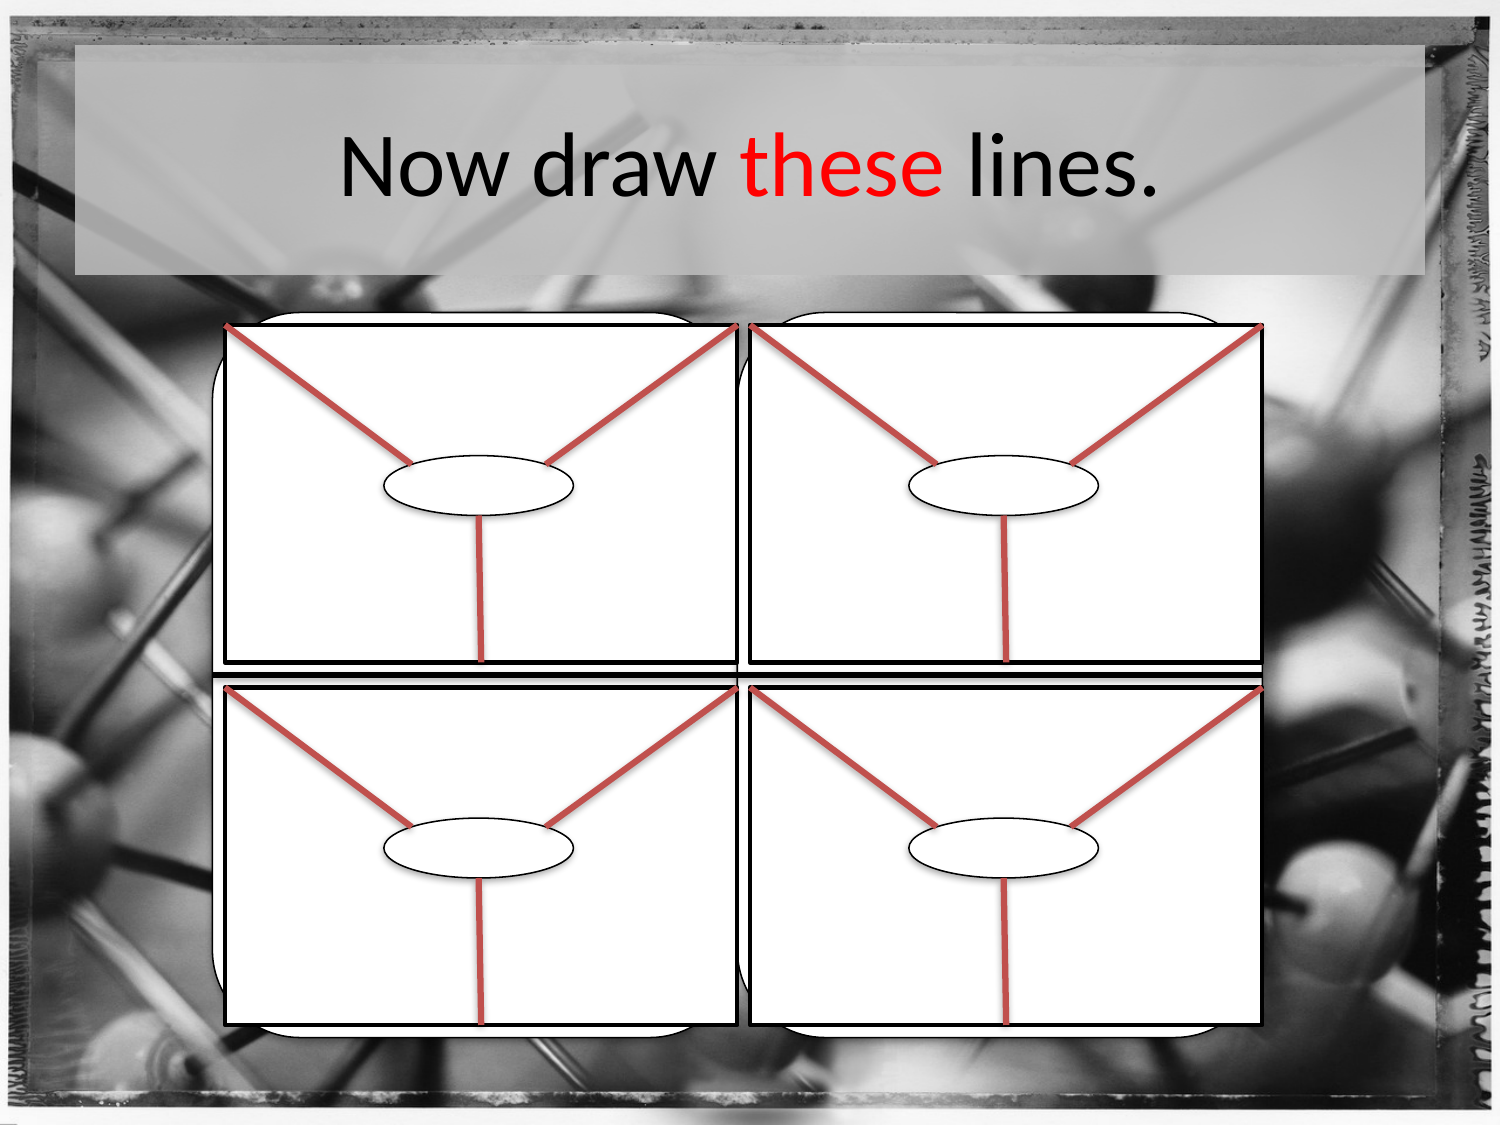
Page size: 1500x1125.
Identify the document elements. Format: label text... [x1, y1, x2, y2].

title Now draw these lines. [75, 45, 1425, 275]
text_box [256, 311, 693, 323]
text_box [276, 1035, 674, 1039]
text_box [749, 687, 1263, 1026]
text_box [224, 324, 738, 663]
text_box [801, 1035, 1199, 1039]
text_box [781, 311, 1218, 323]
text_box [211, 685, 221, 986]
text_box [738, 364, 747, 671]
text_box [211, 364, 222, 672]
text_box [224, 687, 738, 1026]
picture [0, 0, 1500, 1125]
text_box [749, 324, 1263, 663]
